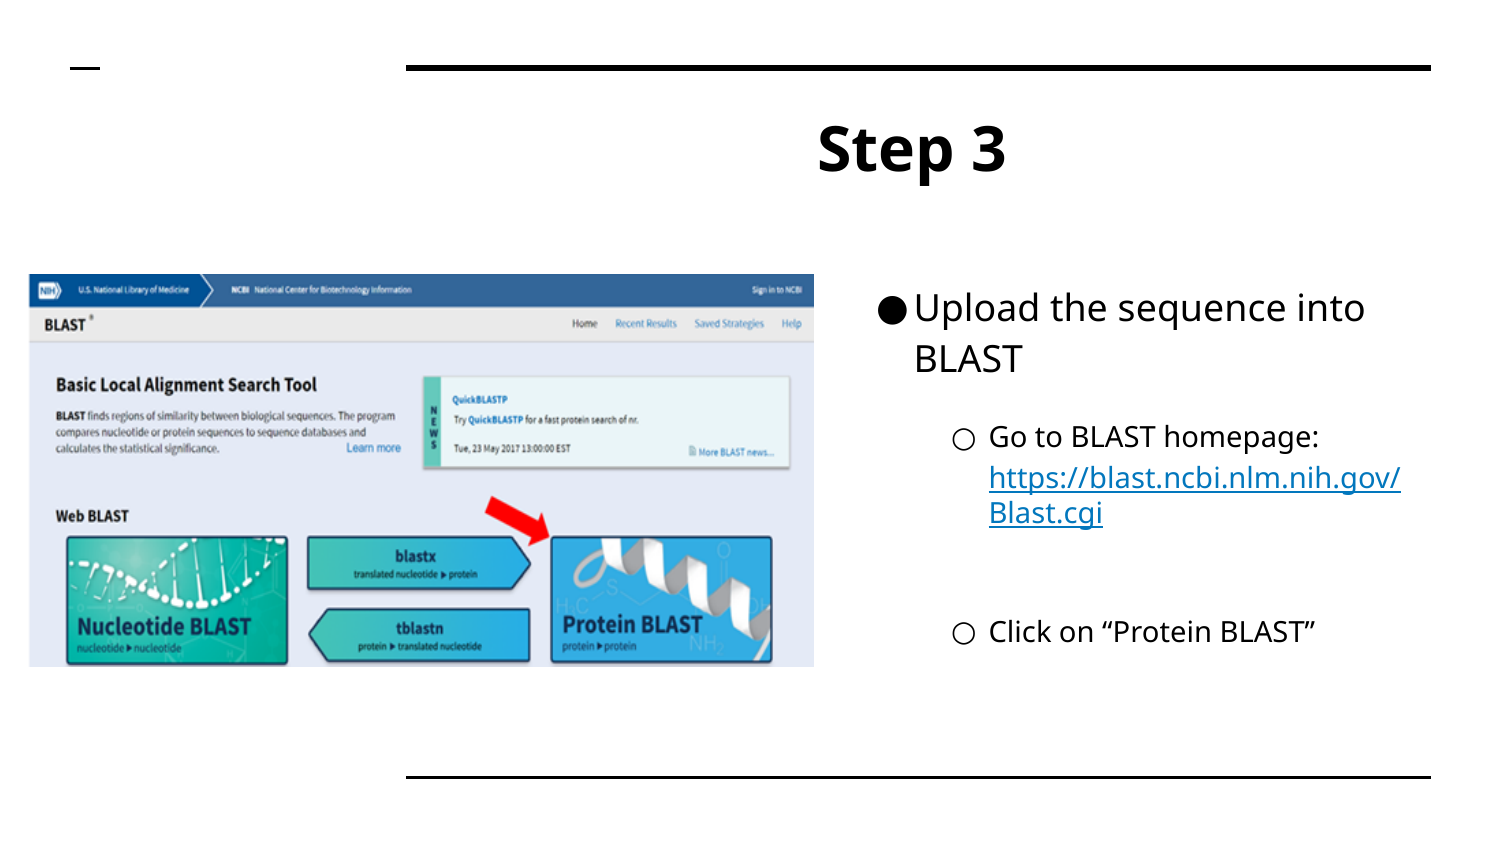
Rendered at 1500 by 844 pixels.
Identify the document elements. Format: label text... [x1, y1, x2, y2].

list Upload the sequence into BLAST Go to BLAST homepage: https://blast.ncbi.nlm.nih.gov/Blast.cgi Click on “Protein BLAST” [823, 261, 1433, 755]
title Step 3 [393, 94, 1431, 199]
picture [27, 274, 814, 667]
